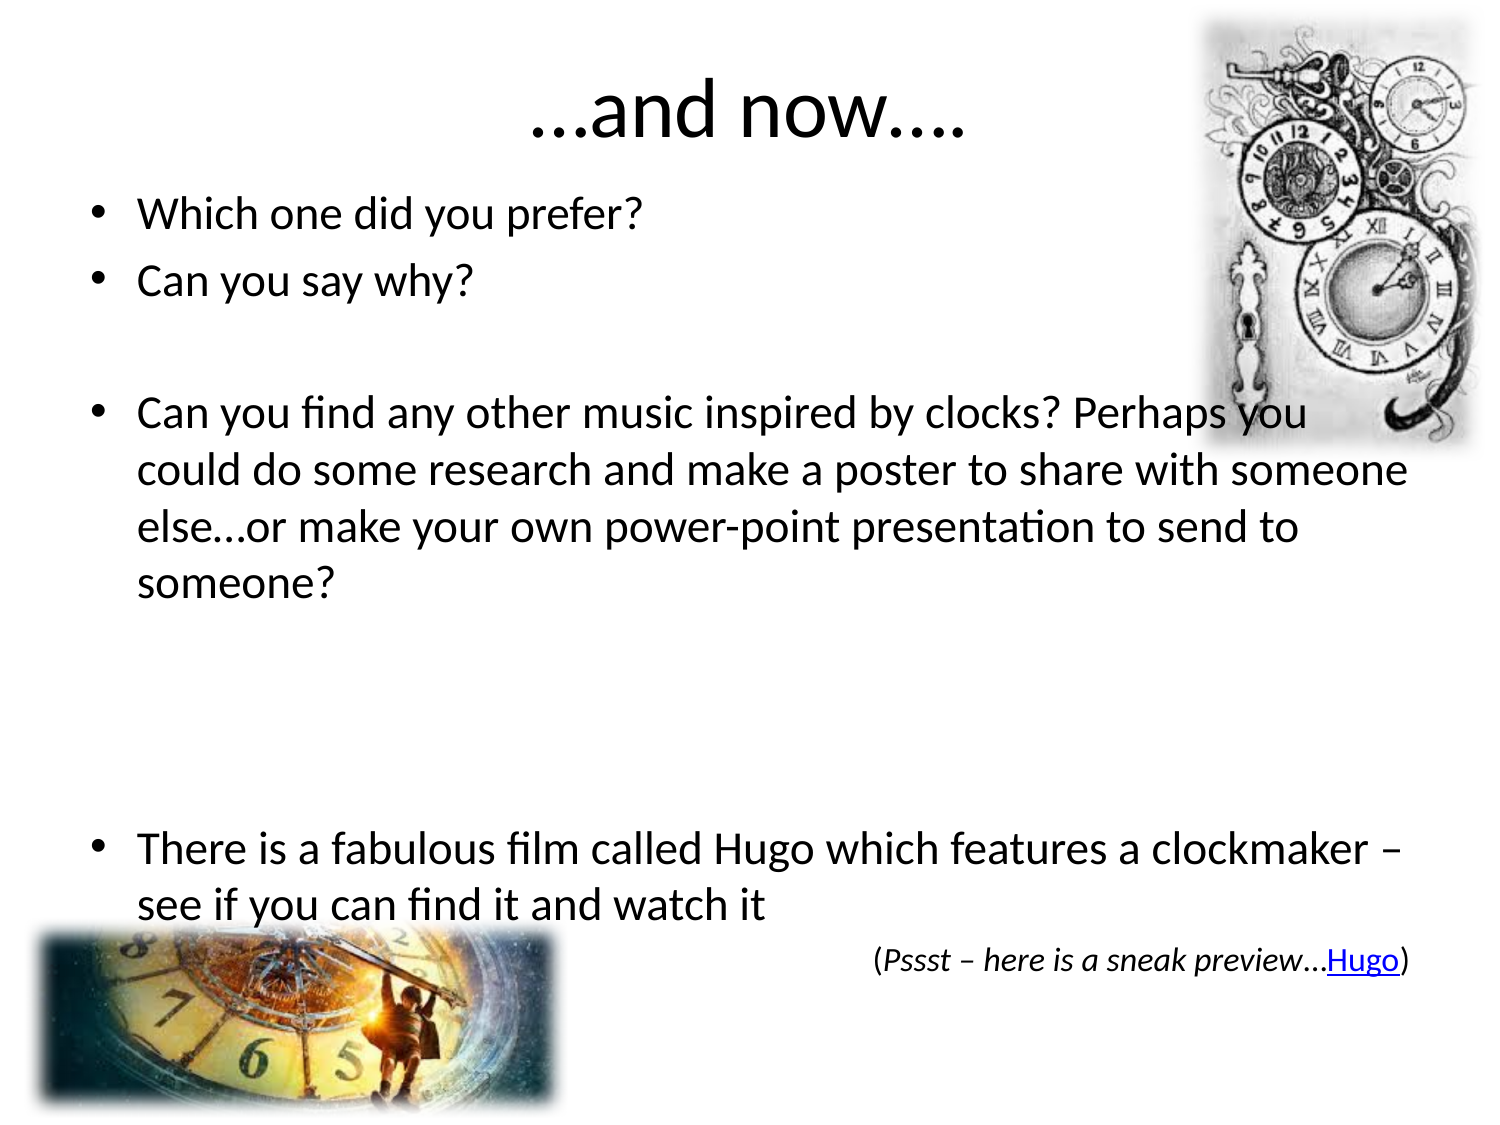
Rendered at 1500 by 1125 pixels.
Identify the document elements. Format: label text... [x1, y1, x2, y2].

picture [1187, 3, 1486, 463]
list Which one did you prefer? Can you say why? Can you find any other music inspired by clocks? Perhaps you could do some research and make a poster to share with someone else…or make your own power-point presentation to send to someone? There is a fabulous film called Hugo which features a clockmaker – see if you can find it and watch it (Pssst – here is a sneak preview…Hugo) [75, 174, 1425, 993]
picture [24, 916, 568, 1118]
title …and now…. [75, 45, 1182, 163]
